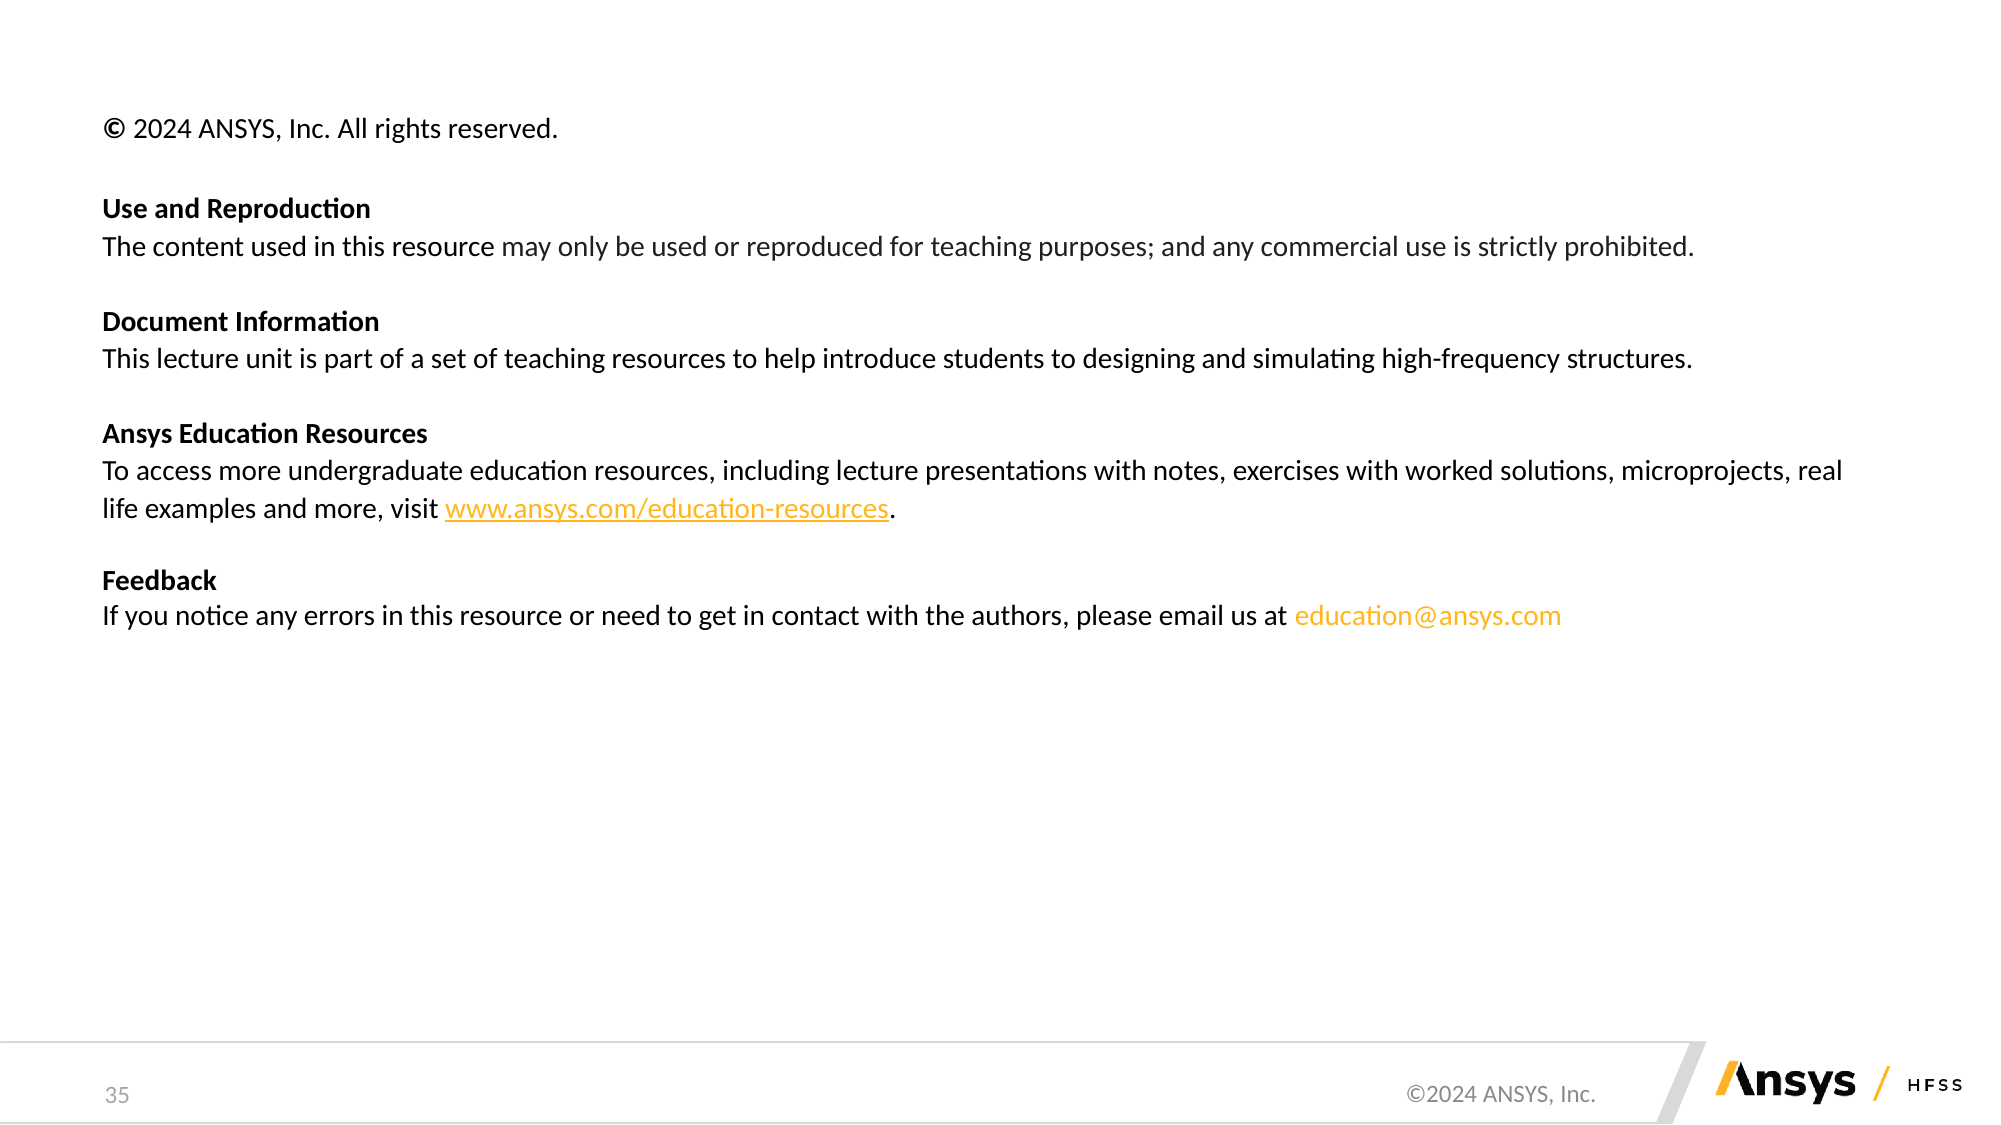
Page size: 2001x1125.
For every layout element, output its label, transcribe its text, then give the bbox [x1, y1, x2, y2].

picture [0, 0, 2000, 1125]
slide_number 35 [89, 1073, 540, 1114]
